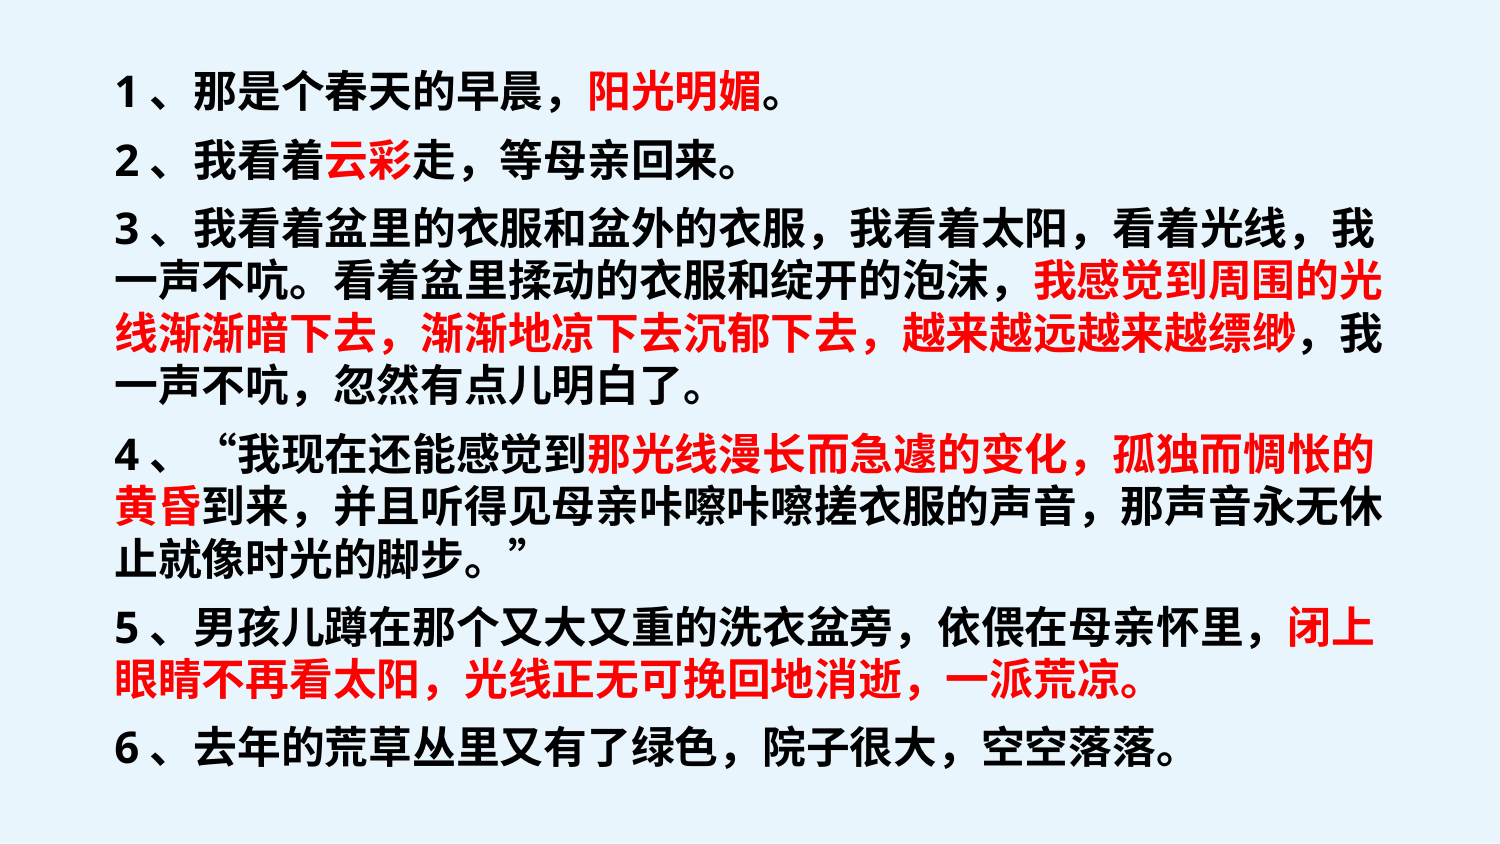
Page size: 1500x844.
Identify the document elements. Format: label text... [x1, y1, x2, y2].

text_box [0, 0, 1500, 844]
list 1、那是个春天的早晨，阳光明媚。 2、我看着云彩走，等母亲回来。 3、我看着盆里的衣服和盆外的衣服，我看着太阳，看着光线，我一声不吭。看着盆里揉动的衣服和绽开的泡沫，我感觉到周围的光线渐渐暗下去，渐渐地凉下去沉郁下去，越来越远越来越缥缈，我一声不吭，忽然有点儿明白了。 4、“我现在还能感觉到那光线漫长而急遽的变化，孤独而惆怅的黄昏到来，并且听得见母亲咔嚓咔嚓搓衣服的声音，那声音永无休止就像时光的脚步。” 5、男孩儿蹲在那个又大又重的洗衣盆旁，依偎在母亲怀里，闭上眼睛不再看太阳，光线正无可挽回地消逝，一派荒凉。 6、去年的荒草丛里又有了绿色，院子很大，空空落落。 [103, 58, 1397, 786]
